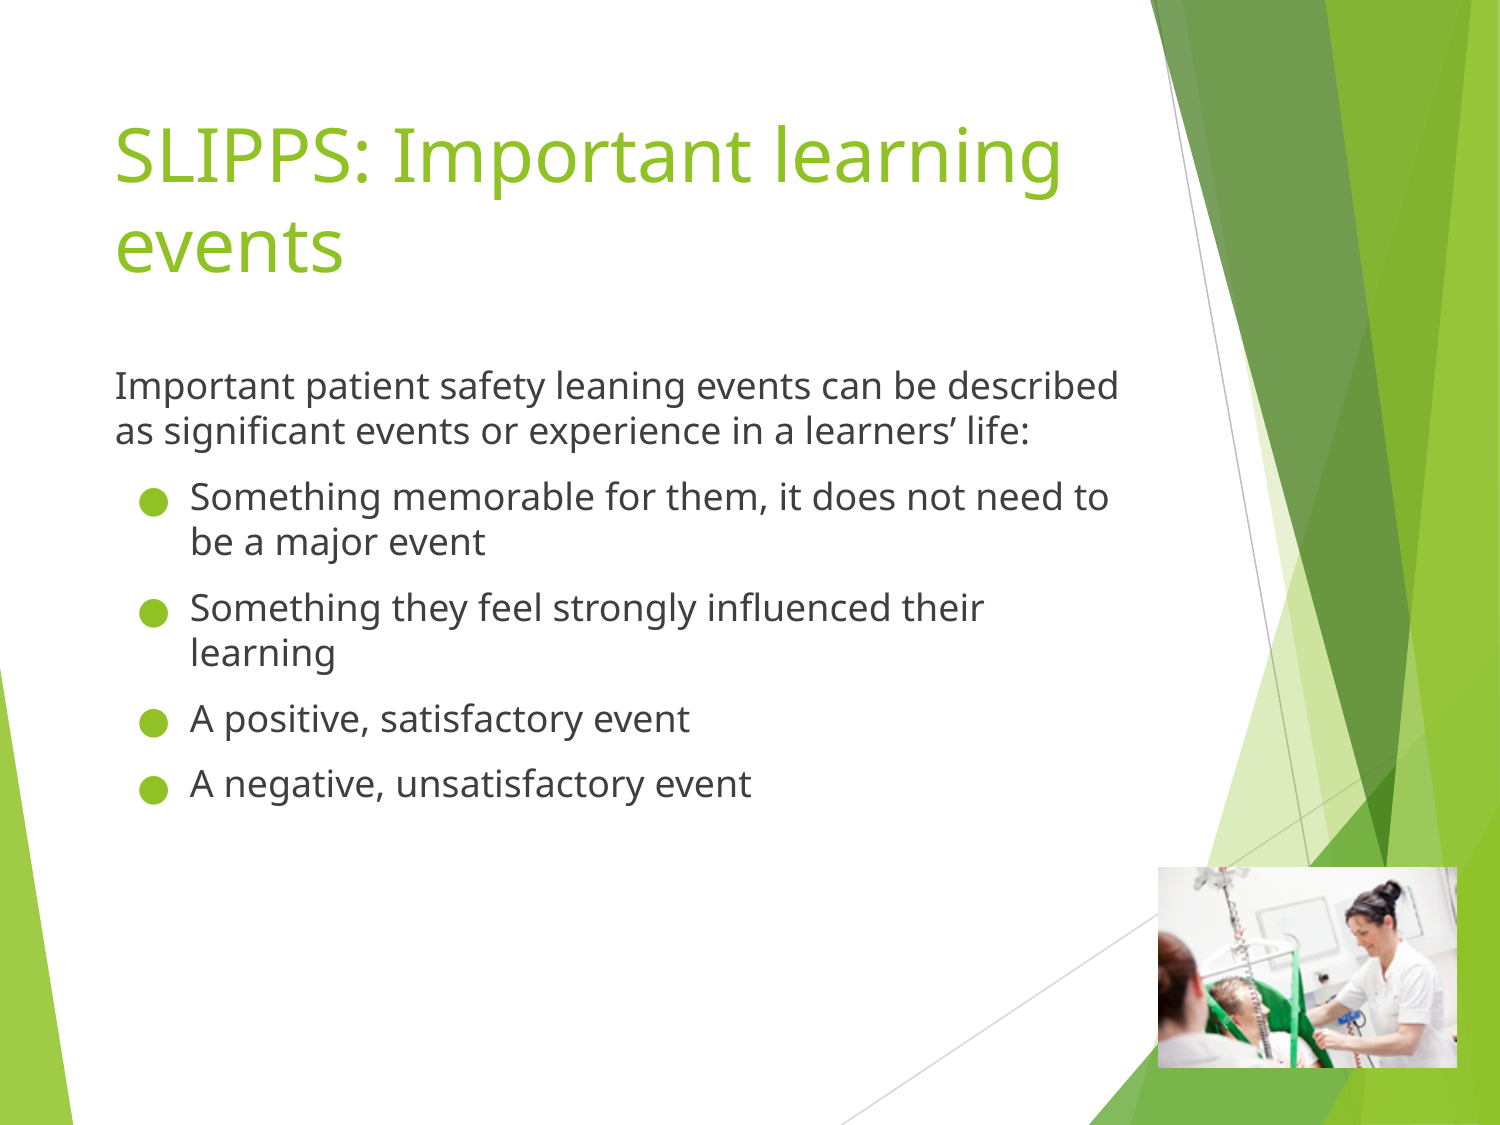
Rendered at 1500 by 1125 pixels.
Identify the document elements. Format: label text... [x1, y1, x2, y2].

list Important patient safety leaning events can be described as significant events or experience in a learners’ life: Something memorable for them, it does not need to be a major event Something they feel strongly influenced their learning A positive, satisfactory event A negative, unsatisfactory event [99, 354, 1142, 992]
title SLIPPS: Important learning events [99, 99, 1142, 317]
picture [1157, 867, 1457, 1068]
